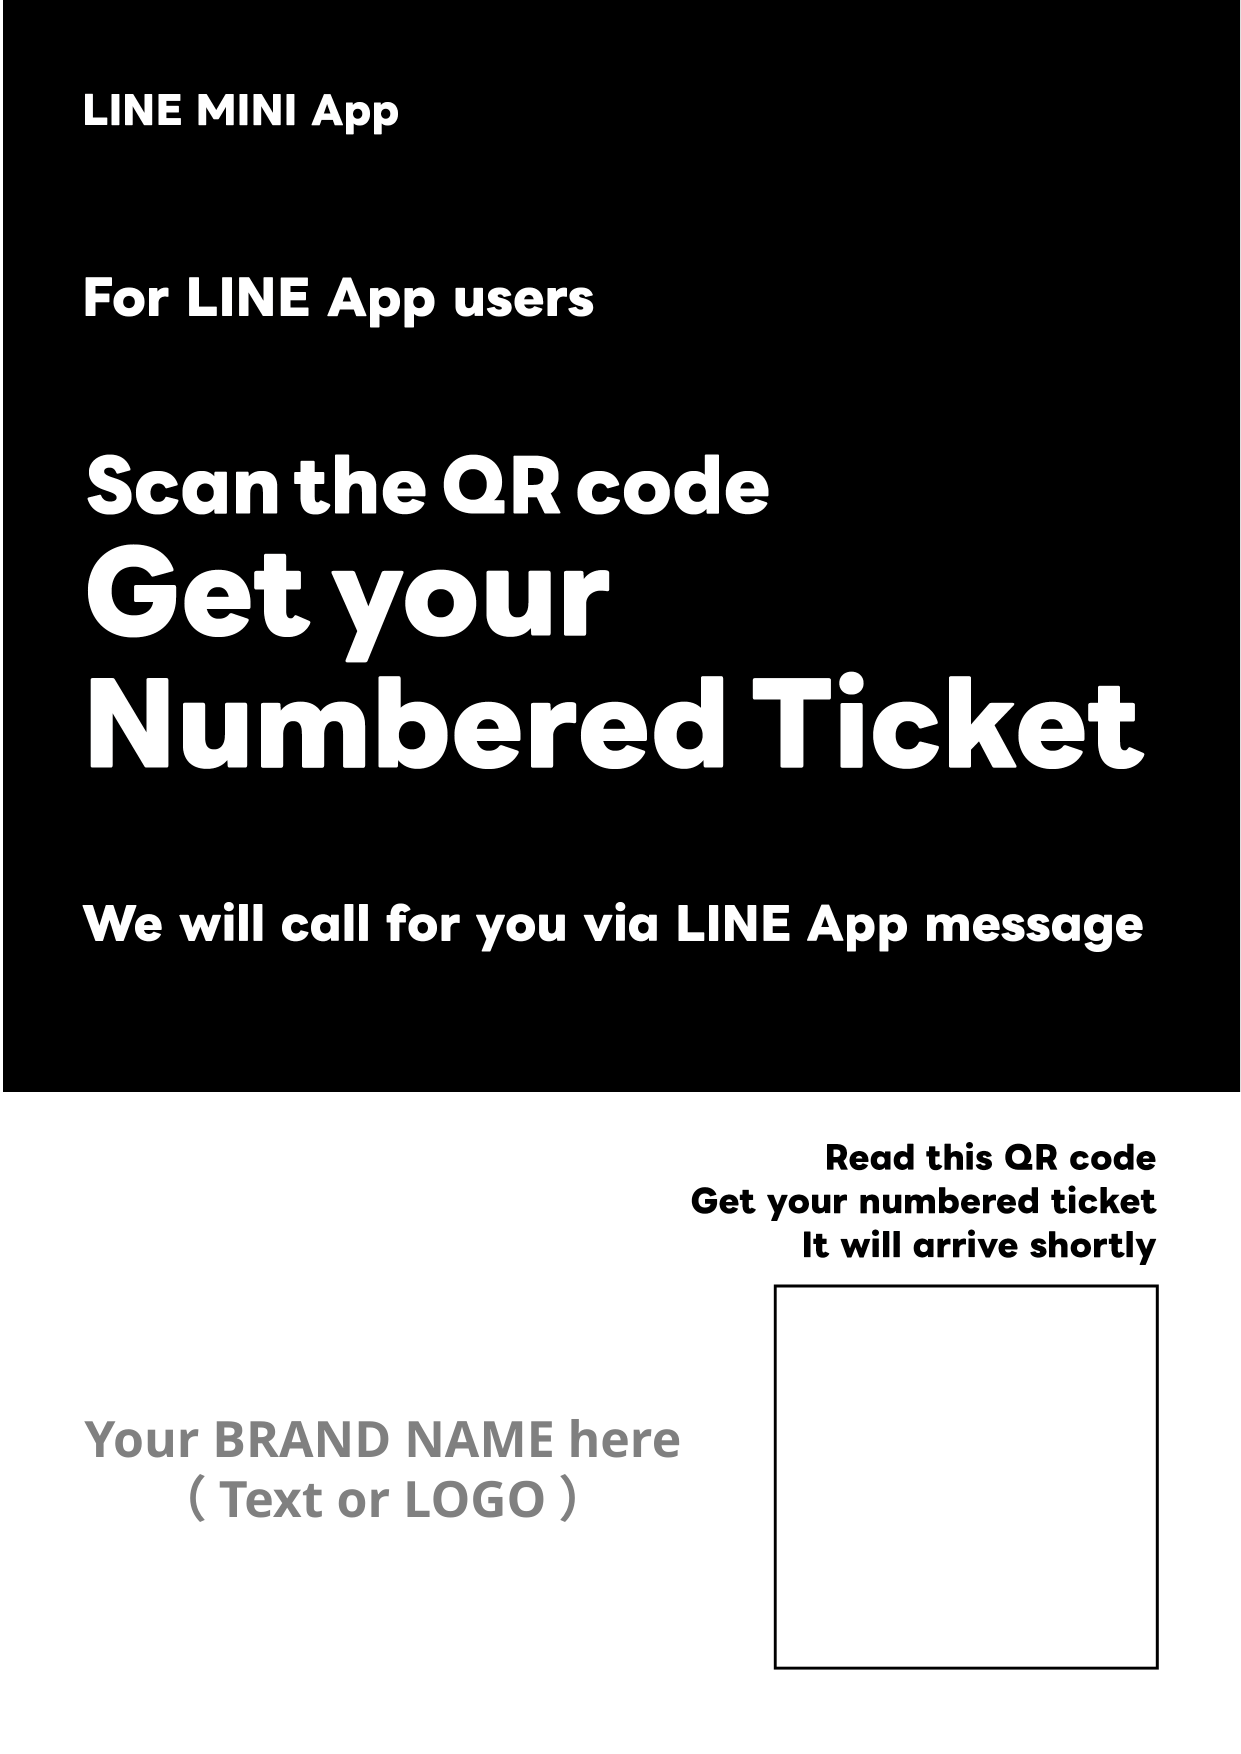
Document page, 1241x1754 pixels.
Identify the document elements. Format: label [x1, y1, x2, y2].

text_box [3, 0, 1241, 1753]
